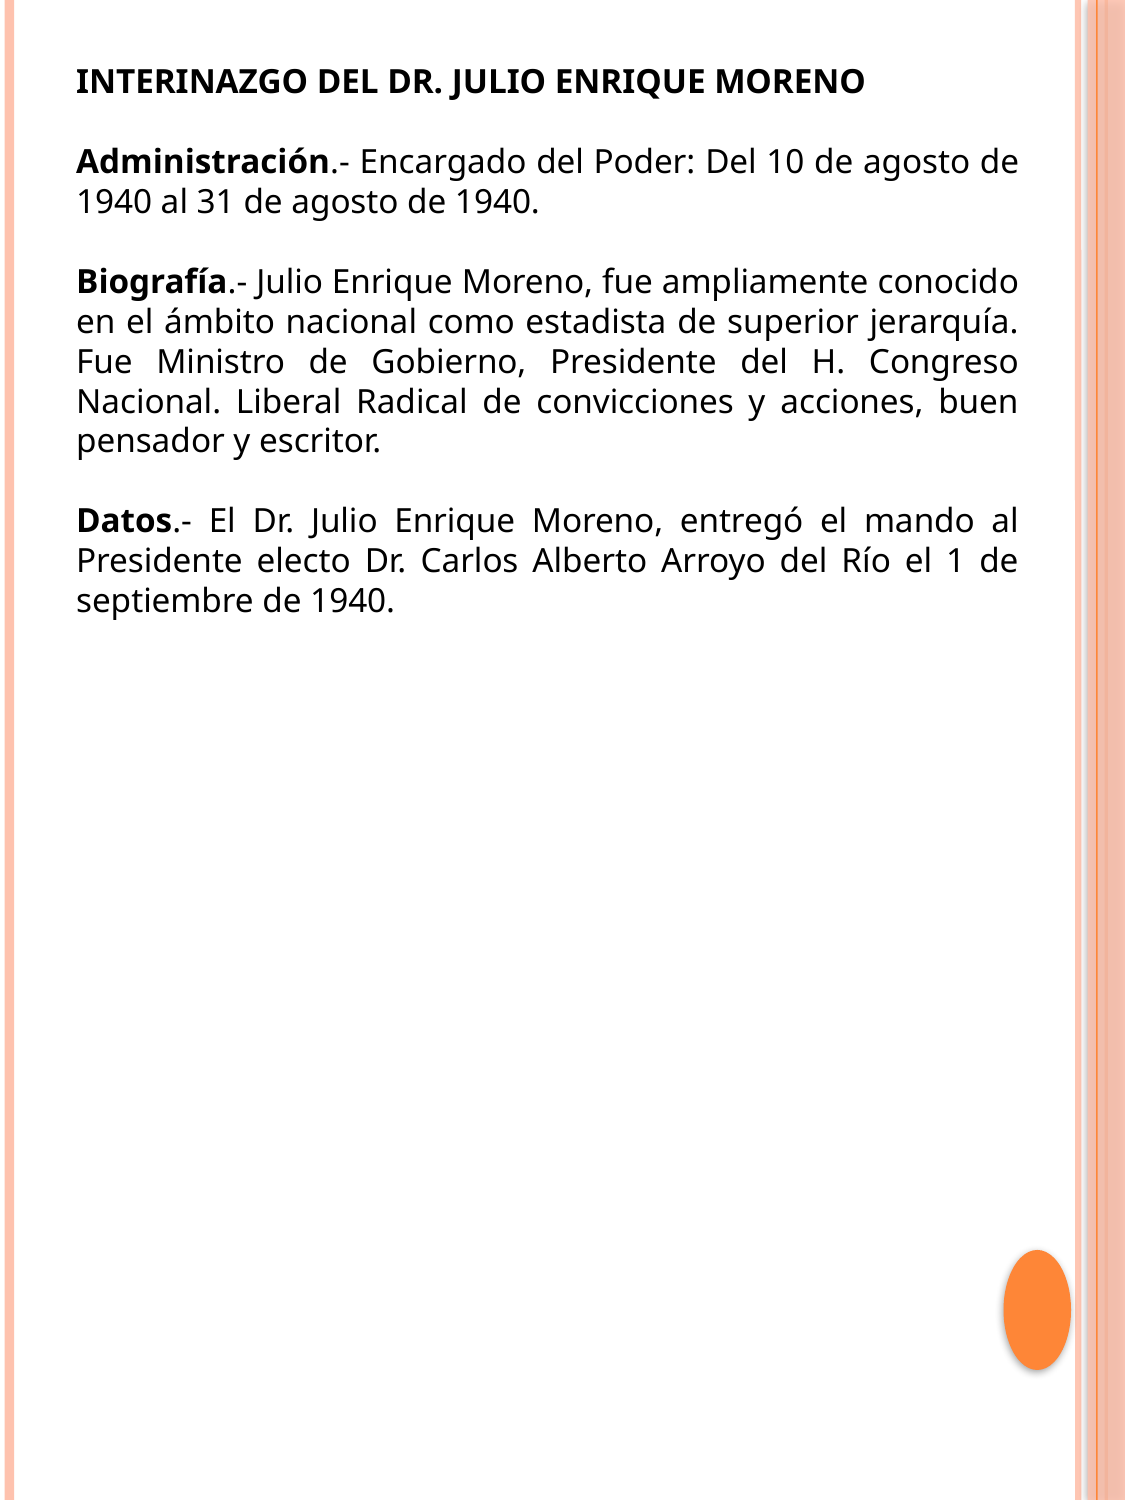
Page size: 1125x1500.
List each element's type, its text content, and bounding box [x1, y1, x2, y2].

text_box INTERINAZGO DEL DR. JULIO ENRIQUE MORENO Administración.- Encargado del Poder: Del 10 de agosto de 1940 al 31 de agosto de 1940. Biografía.- Julio Enrique Moreno, fue ampliamente conocido en el ámbito nacional como estadista de superior jerarquía. Fue Ministro de Gobierno, Presidente del H. Congreso Nacional. Liberal Radical de convicciones y acciones, buen pensador y escritor. Datos.- El Dr. Julio Enrique Moreno, entregó el mando al Presidente electo Dr. Carlos Alberto Arroyo del Río el 1 de septiembre de 1940. [61, 53, 1035, 667]
